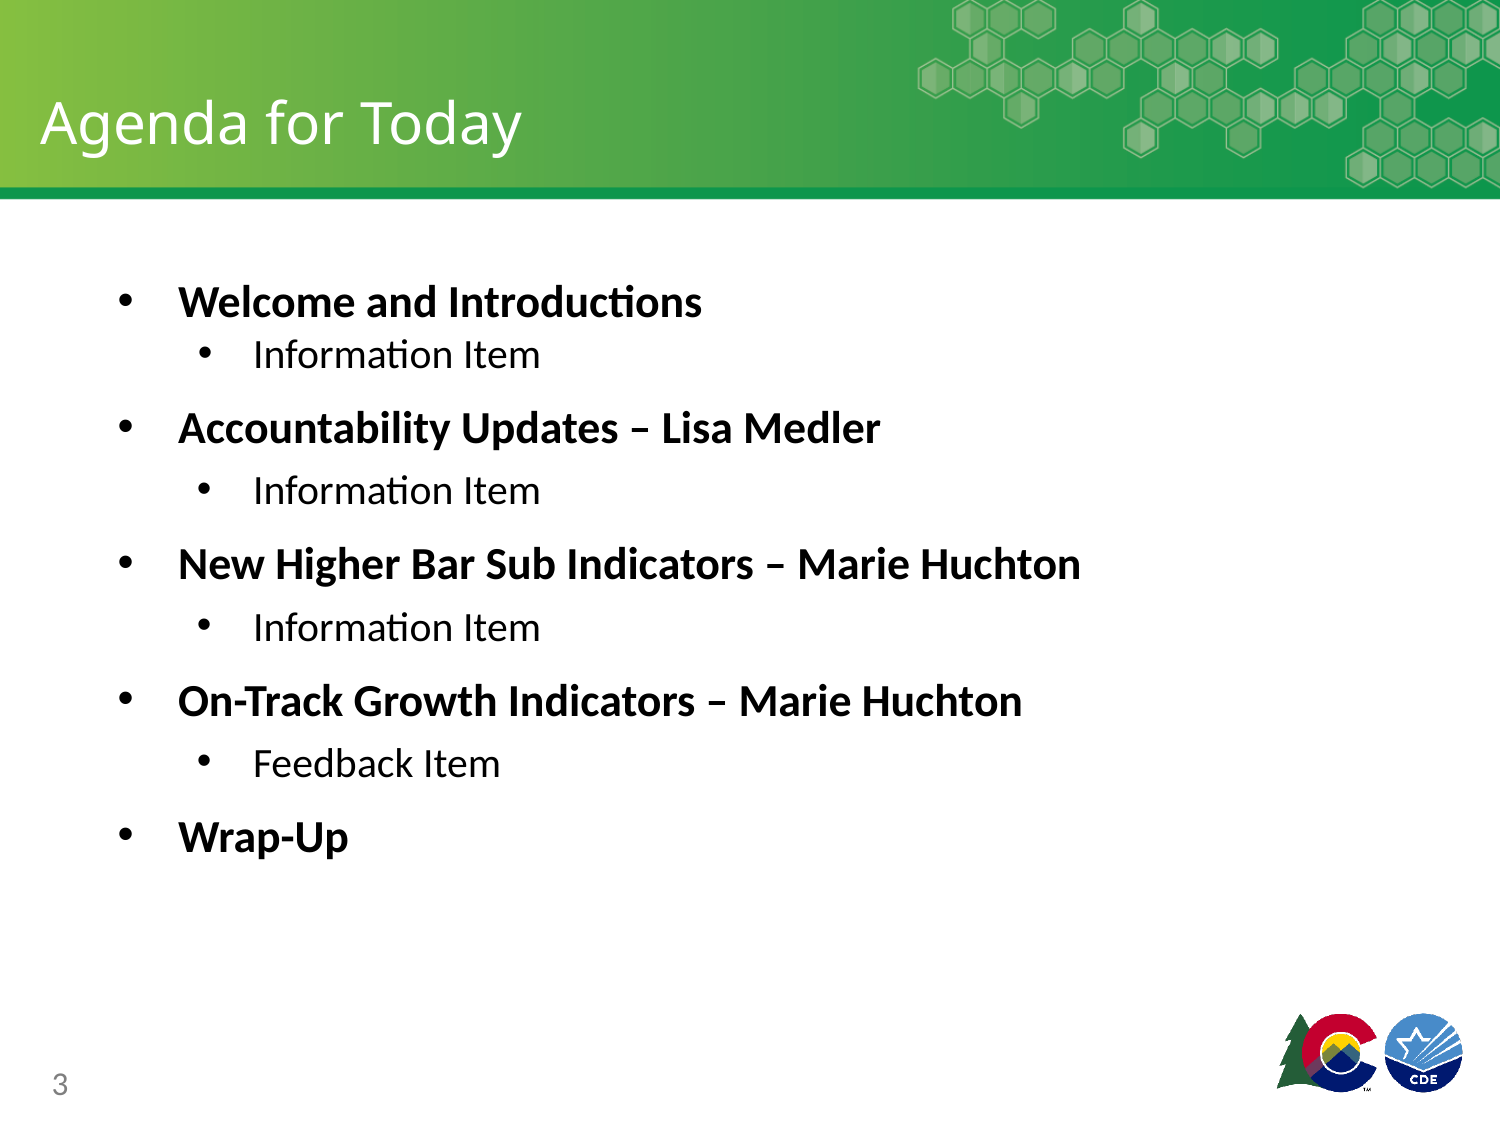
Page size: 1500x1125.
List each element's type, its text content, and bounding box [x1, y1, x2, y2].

picture [0, 0, 1500, 200]
title Agenda for Today [40, 85, 1038, 166]
picture [1275, 1012, 1463, 1093]
list Welcome and Introductions Information Item Accountability Updates – Lisa Medler Information Item New Higher Bar Sub Indicators – Marie Huchton Information Item On-Track Growth Indicators – Marie Huchton Feedback Item Wrap-Up [103, 271, 1397, 1061]
slide_number 3 [36, 1054, 375, 1115]
